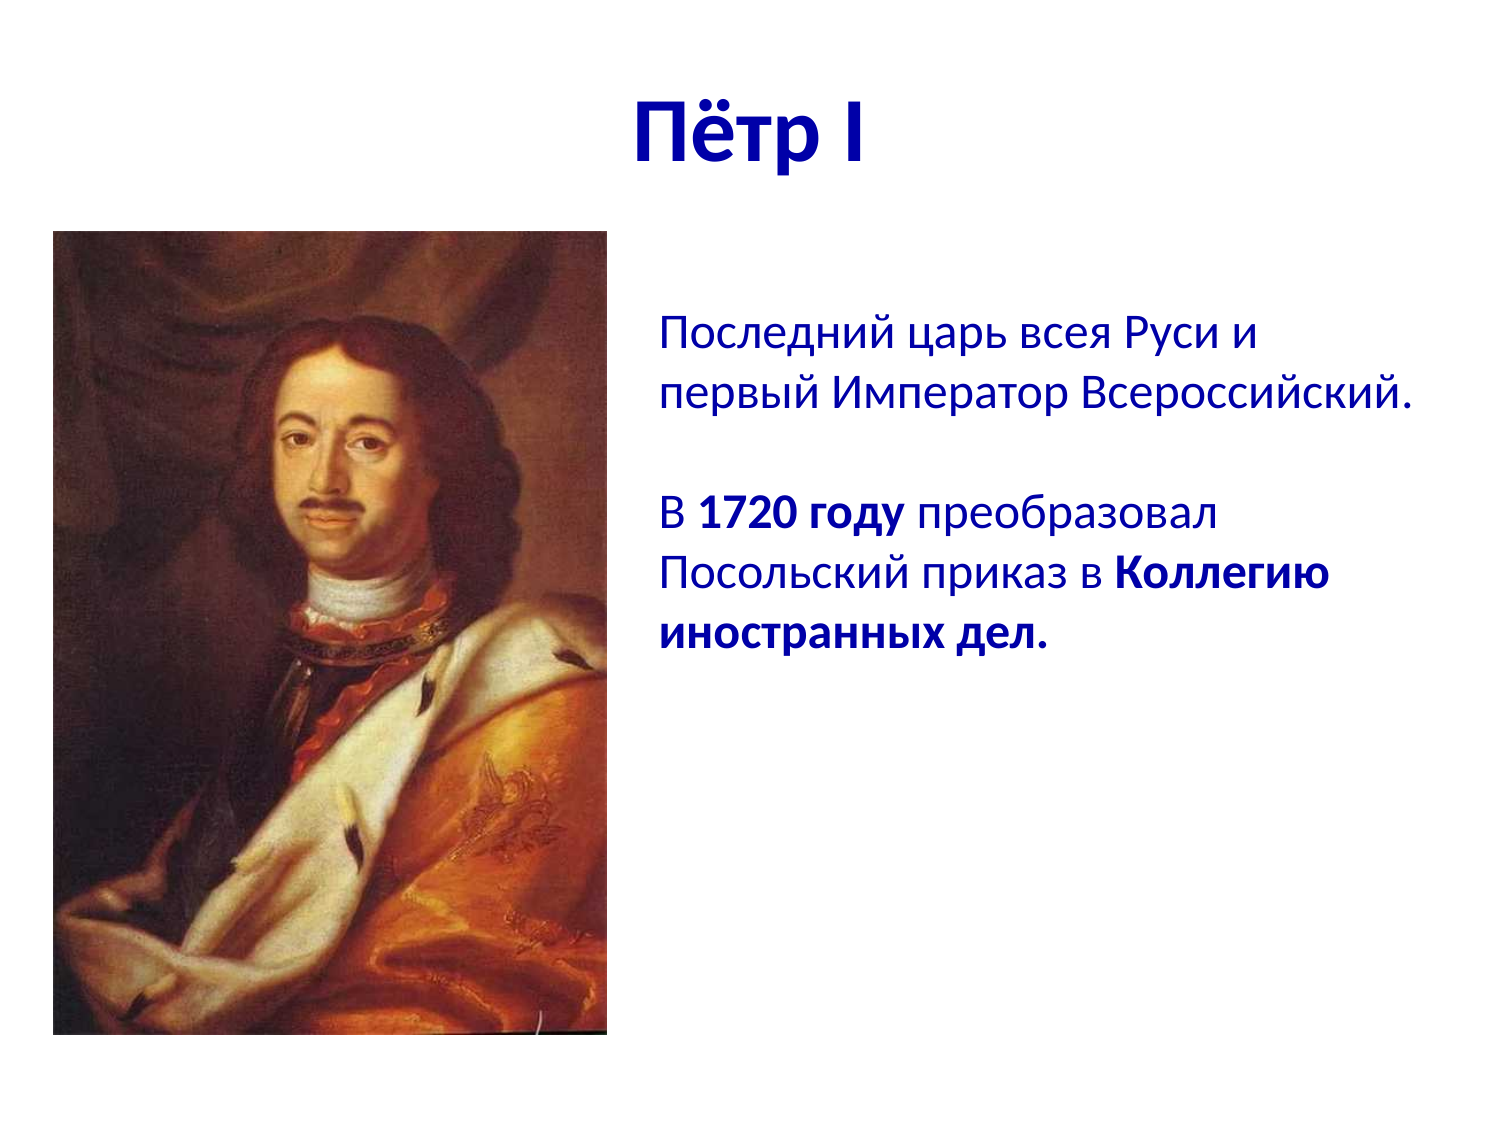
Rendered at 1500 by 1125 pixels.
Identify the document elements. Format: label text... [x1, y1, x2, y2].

text_box Последний царь всея Руси и первый Император Всероссийский. В 1720 году преобразовал Посольский приказ в Коллегию иностранных дел. [643, 291, 1436, 667]
title Пётр I [75, 30, 1425, 219]
picture [52, 231, 608, 1036]
